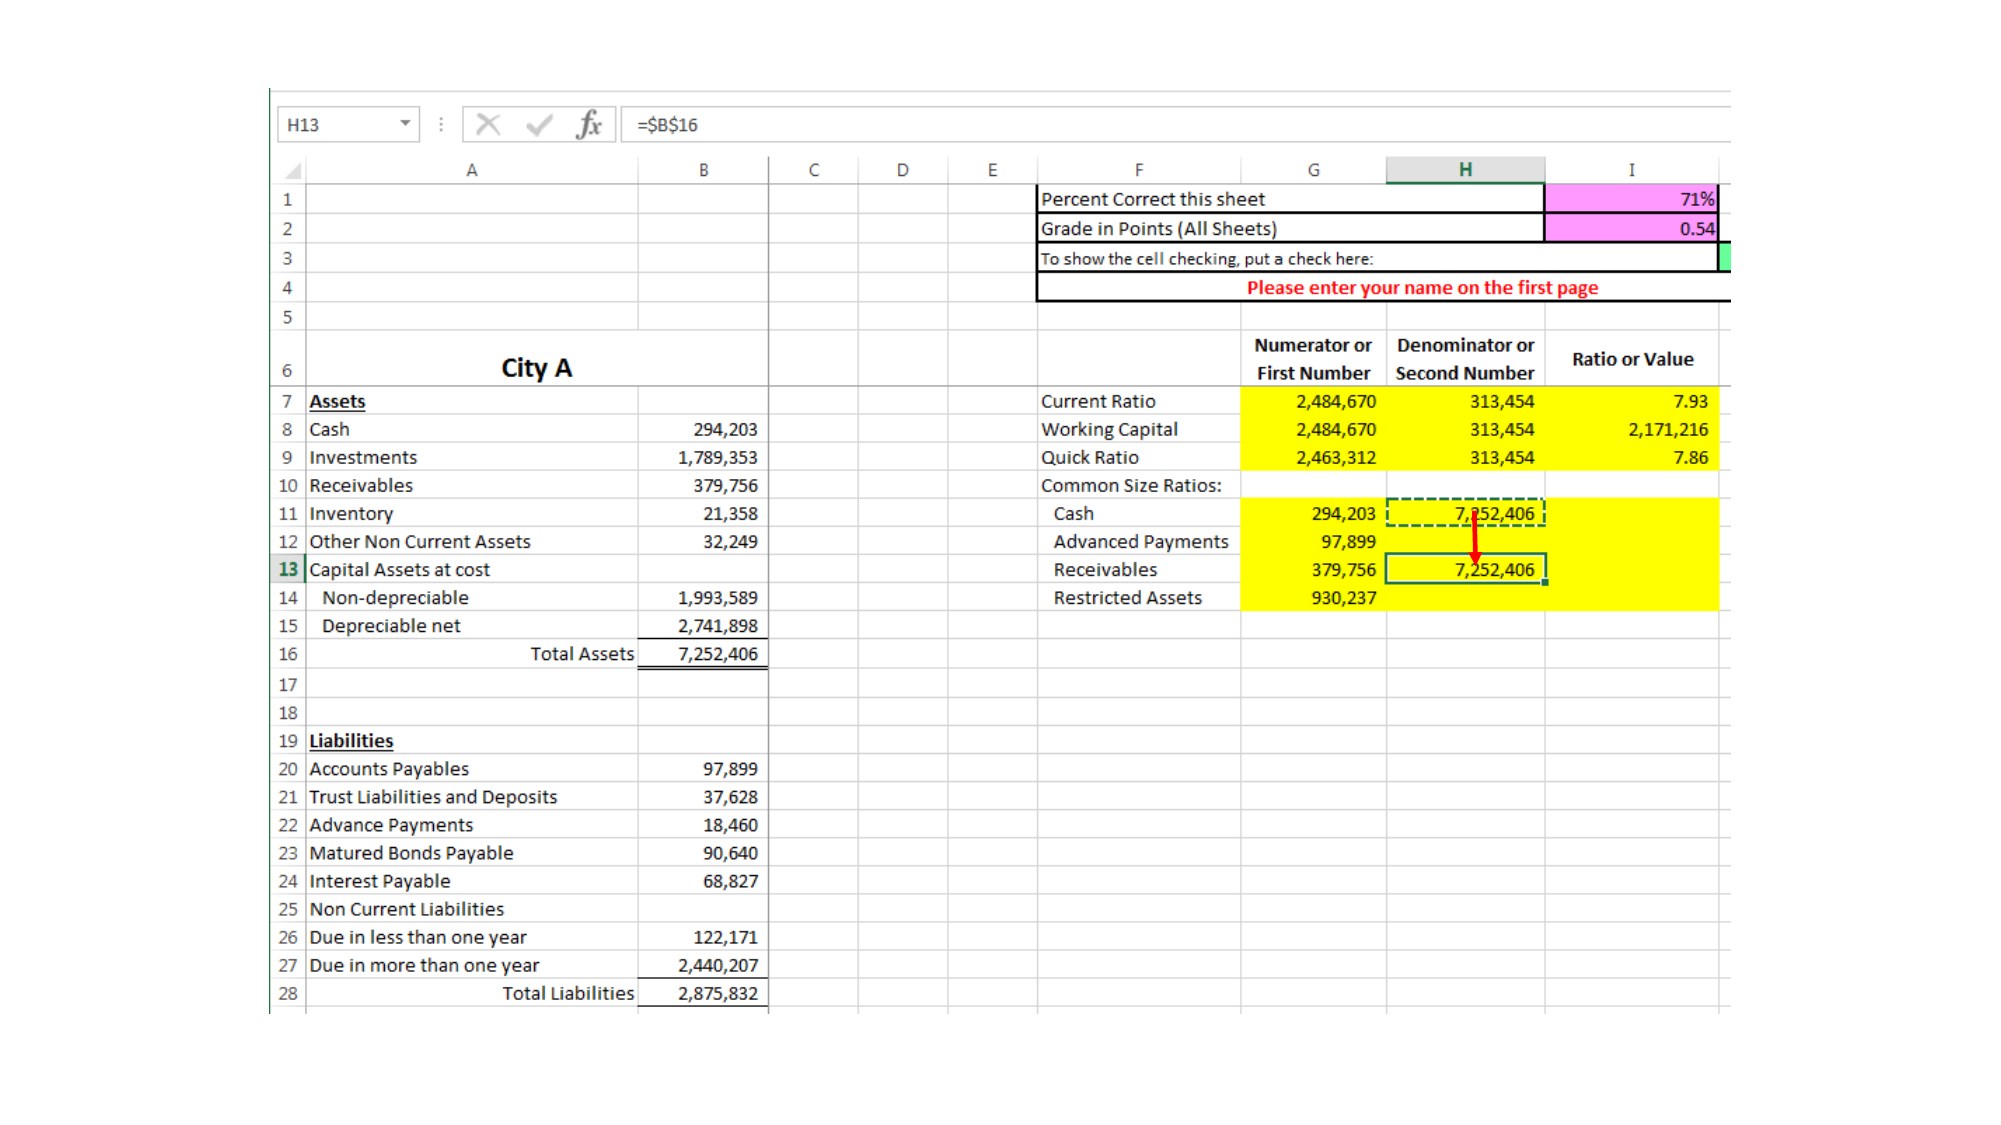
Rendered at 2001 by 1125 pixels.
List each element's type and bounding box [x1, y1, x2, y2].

list [269, 88, 1731, 1014]
